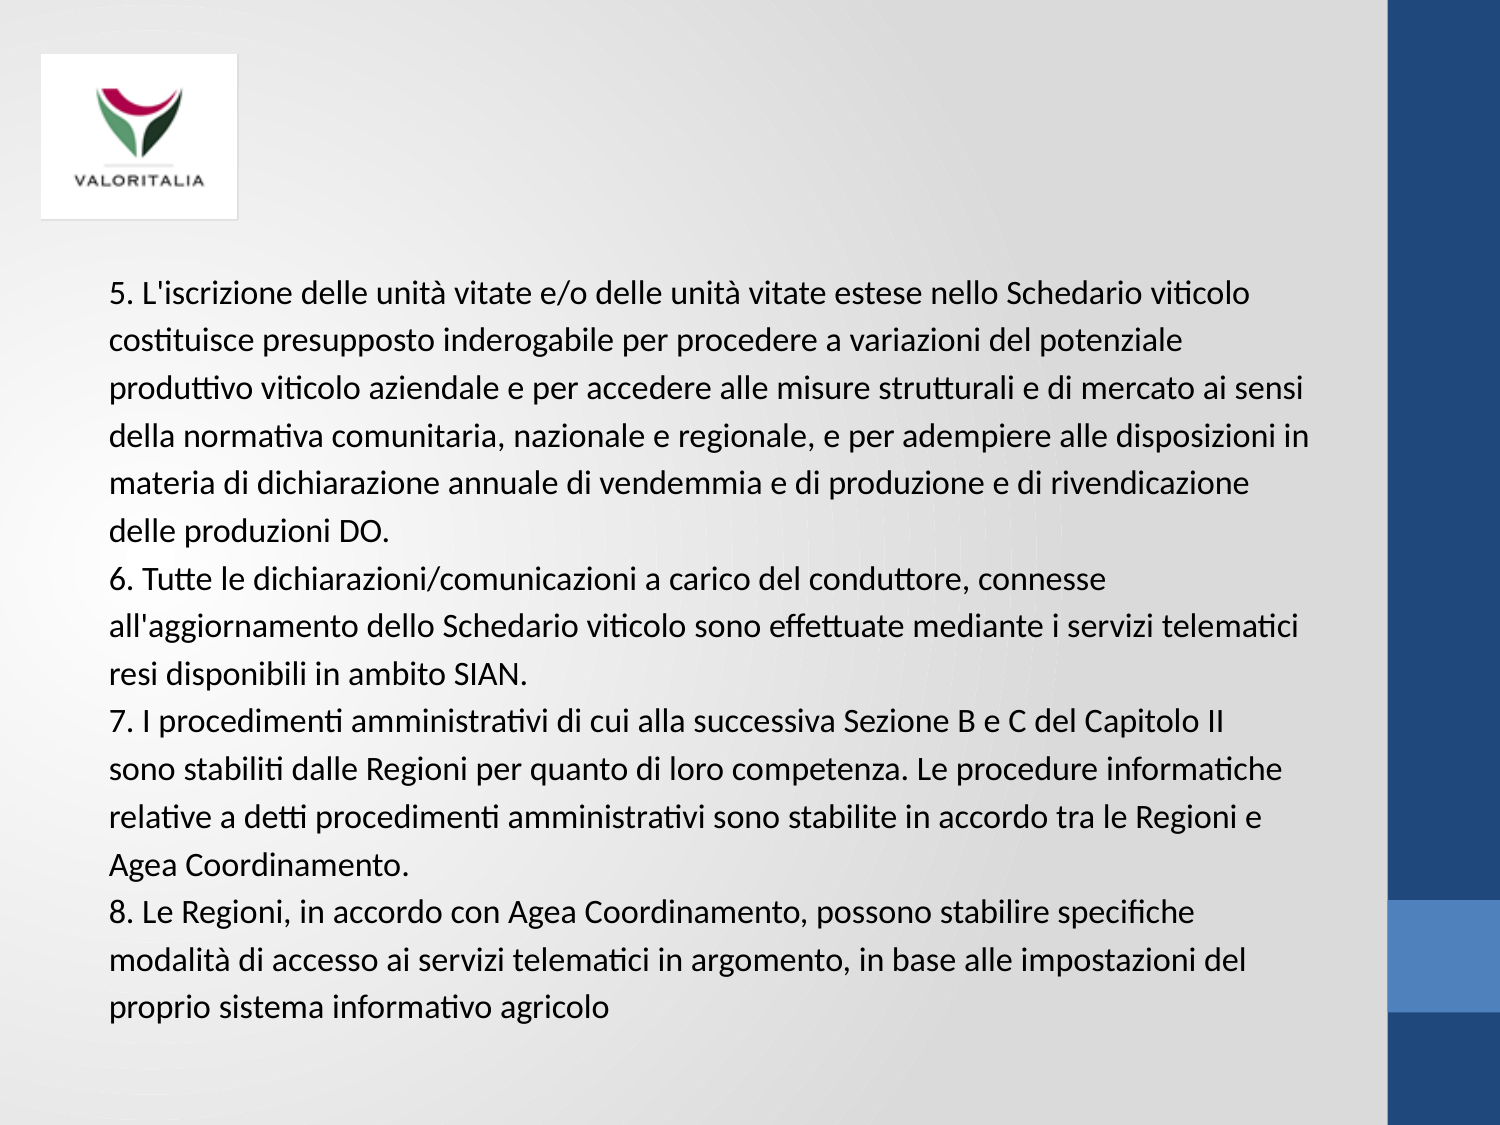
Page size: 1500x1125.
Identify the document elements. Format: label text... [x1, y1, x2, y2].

picture [40, 54, 241, 223]
list 5. L'iscrizione delle unità vitate e/o delle unità vitate estese nello Schedario viticolo costituisce presupposto inderogabile per procedere a variazioni del potenziale produttivo viticolo aziendale e per accedere alle misure strutturali e di mercato ai sensi della normativa comunitaria, nazionale e regionale, e per adempiere alle disposizioni in materia di dichiarazione annuale di vendemmia e di produzione e di rivendicazione delle produzioni DO. 6. Tutte le dichiarazioni/comunicazioni a carico del conduttore, connesse all'aggiornamento dello Schedario viticolo sono effettuate mediante i servizi telematici resi disponibili in ambito SIAN. 7. I procedimenti amministrativi di cui alla successiva Sezione B e C del Capitolo II sono stabiliti dalle Regioni per quanto di loro competenza. Le procedure informatiche relative a detti procedimenti amministrativi sono stabilite in accordo tra le Regioni e Agea Coordinamento. 8. Le Regioni, in accordo con Agea Coordinamento, possono stabilire specifiche modalità di accesso ai servizi telematici in argomento, in base alle impostazioni del proprio sistema informativo agricolo [75, 262, 1325, 1050]
